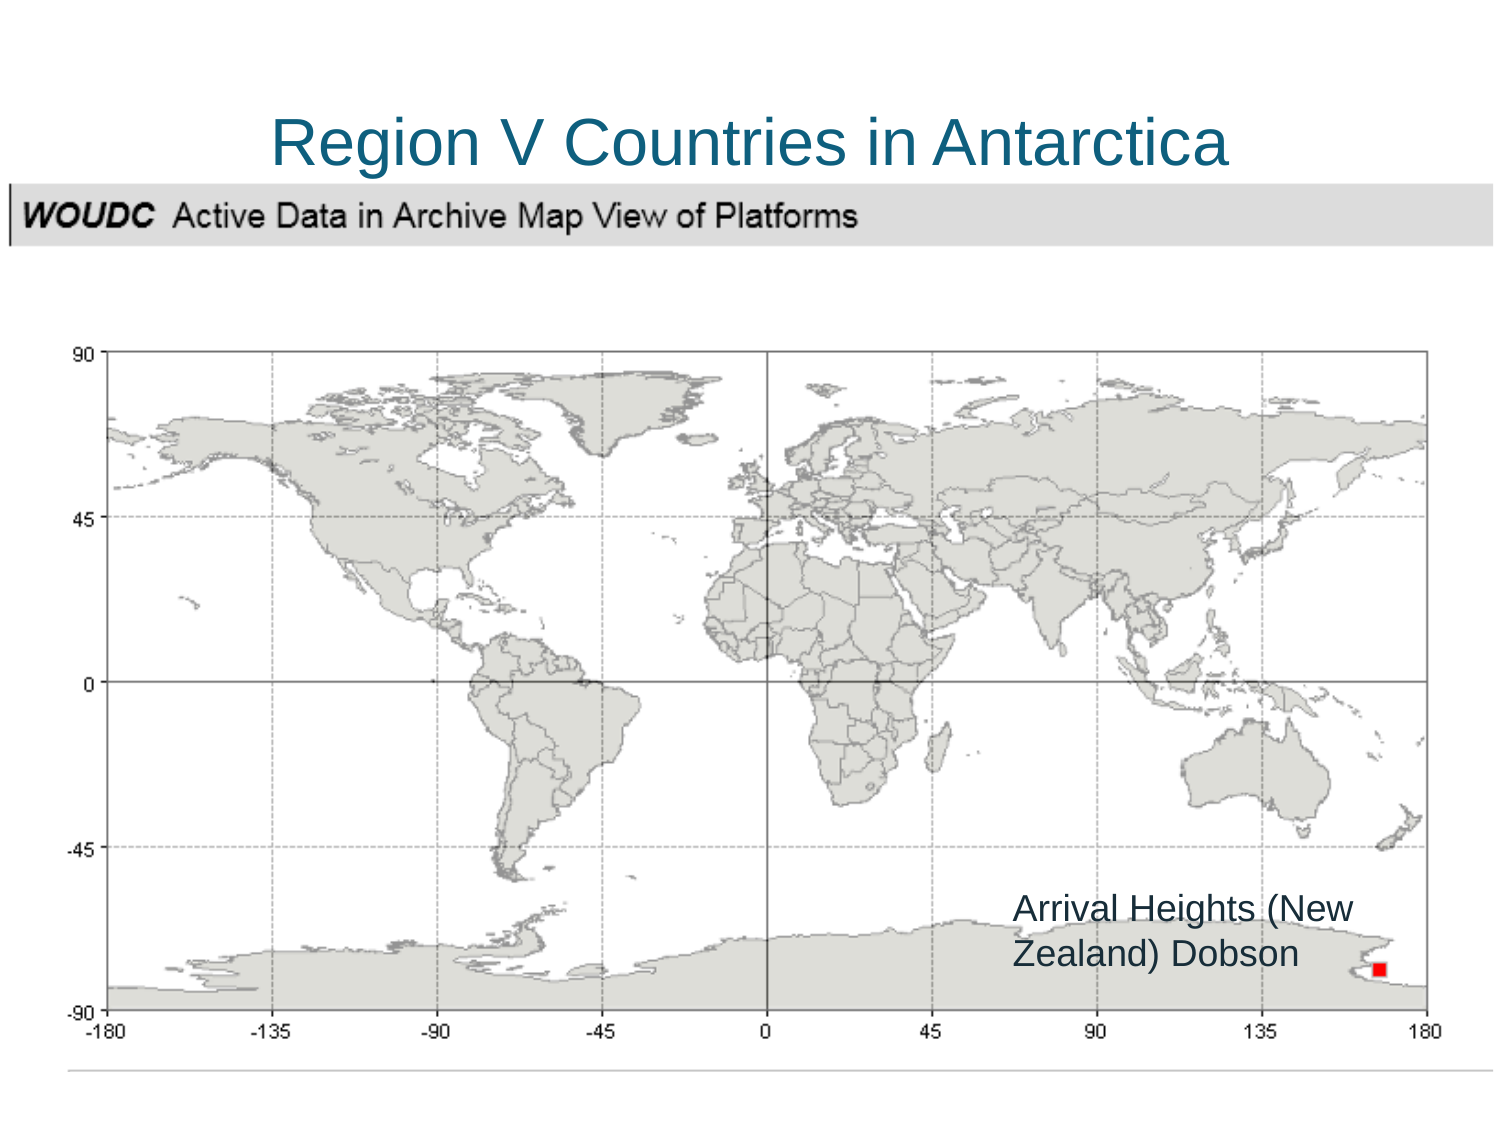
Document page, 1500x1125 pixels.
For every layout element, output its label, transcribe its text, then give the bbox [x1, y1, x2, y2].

picture [0, 180, 1494, 1072]
title Region V Countries in Antarctica [41, 45, 1459, 179]
